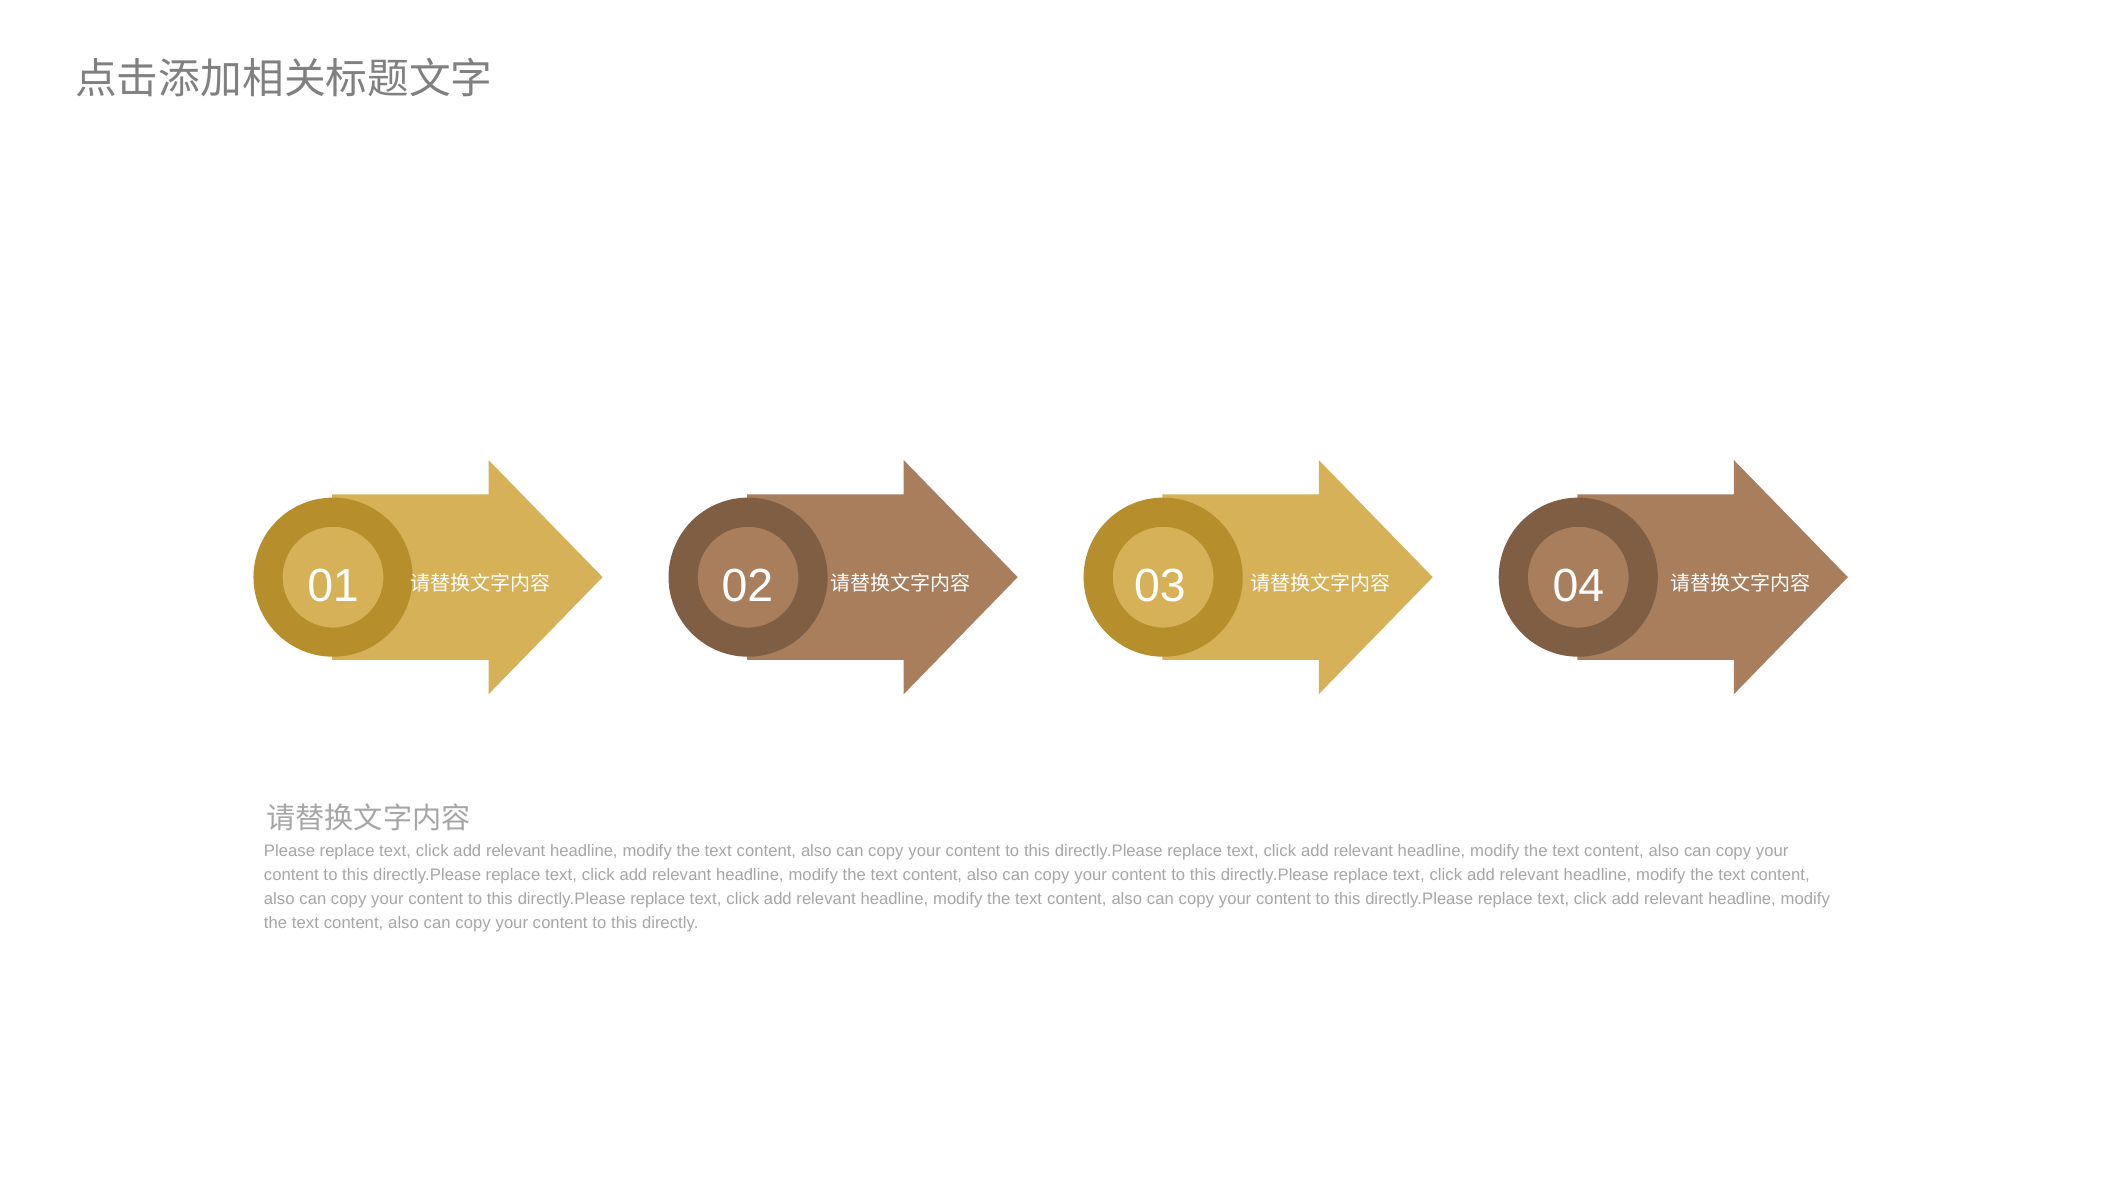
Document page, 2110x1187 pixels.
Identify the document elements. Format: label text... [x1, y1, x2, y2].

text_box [263, 793, 1846, 933]
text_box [267, 460, 603, 695]
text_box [1098, 460, 1433, 695]
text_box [682, 460, 1018, 695]
text_box 点击添加相关标题文字 [59, 44, 563, 107]
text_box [1513, 460, 1848, 695]
